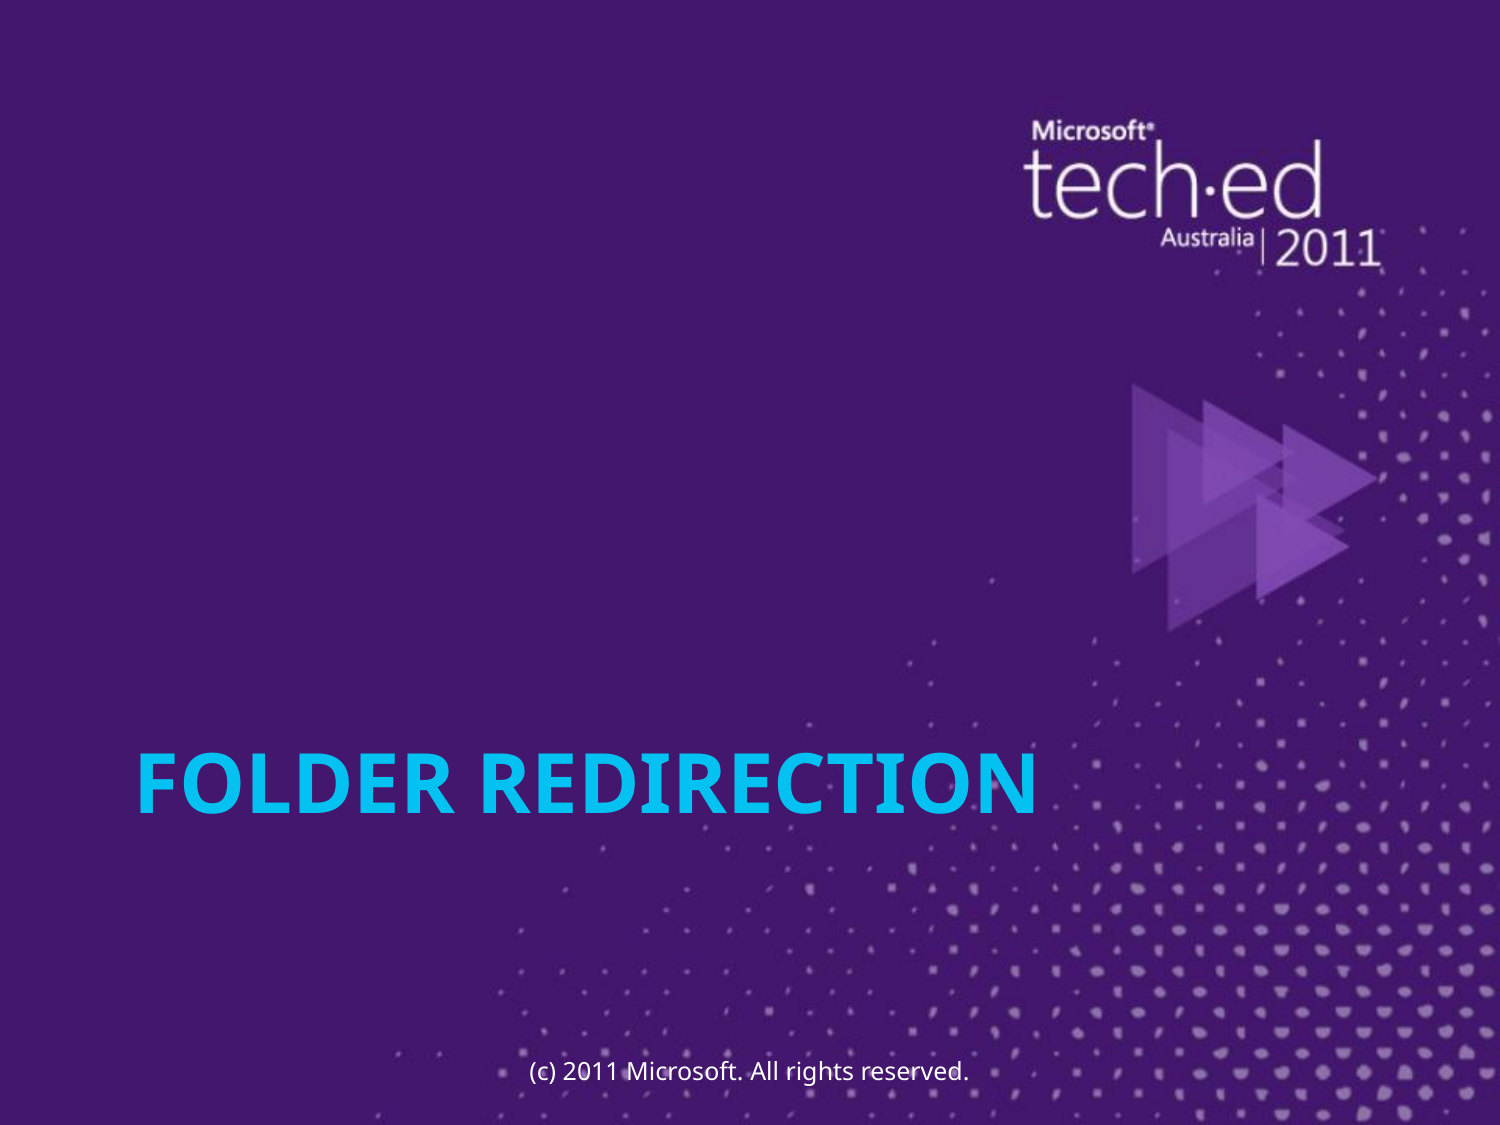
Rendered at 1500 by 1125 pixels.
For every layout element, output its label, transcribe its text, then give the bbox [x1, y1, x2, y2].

picture [0, 0, 1500, 1125]
footer (c) 2011 Microsoft. All rights reserved. [512, 1042, 988, 1103]
title Folder Redirection [118, 722, 1394, 947]
